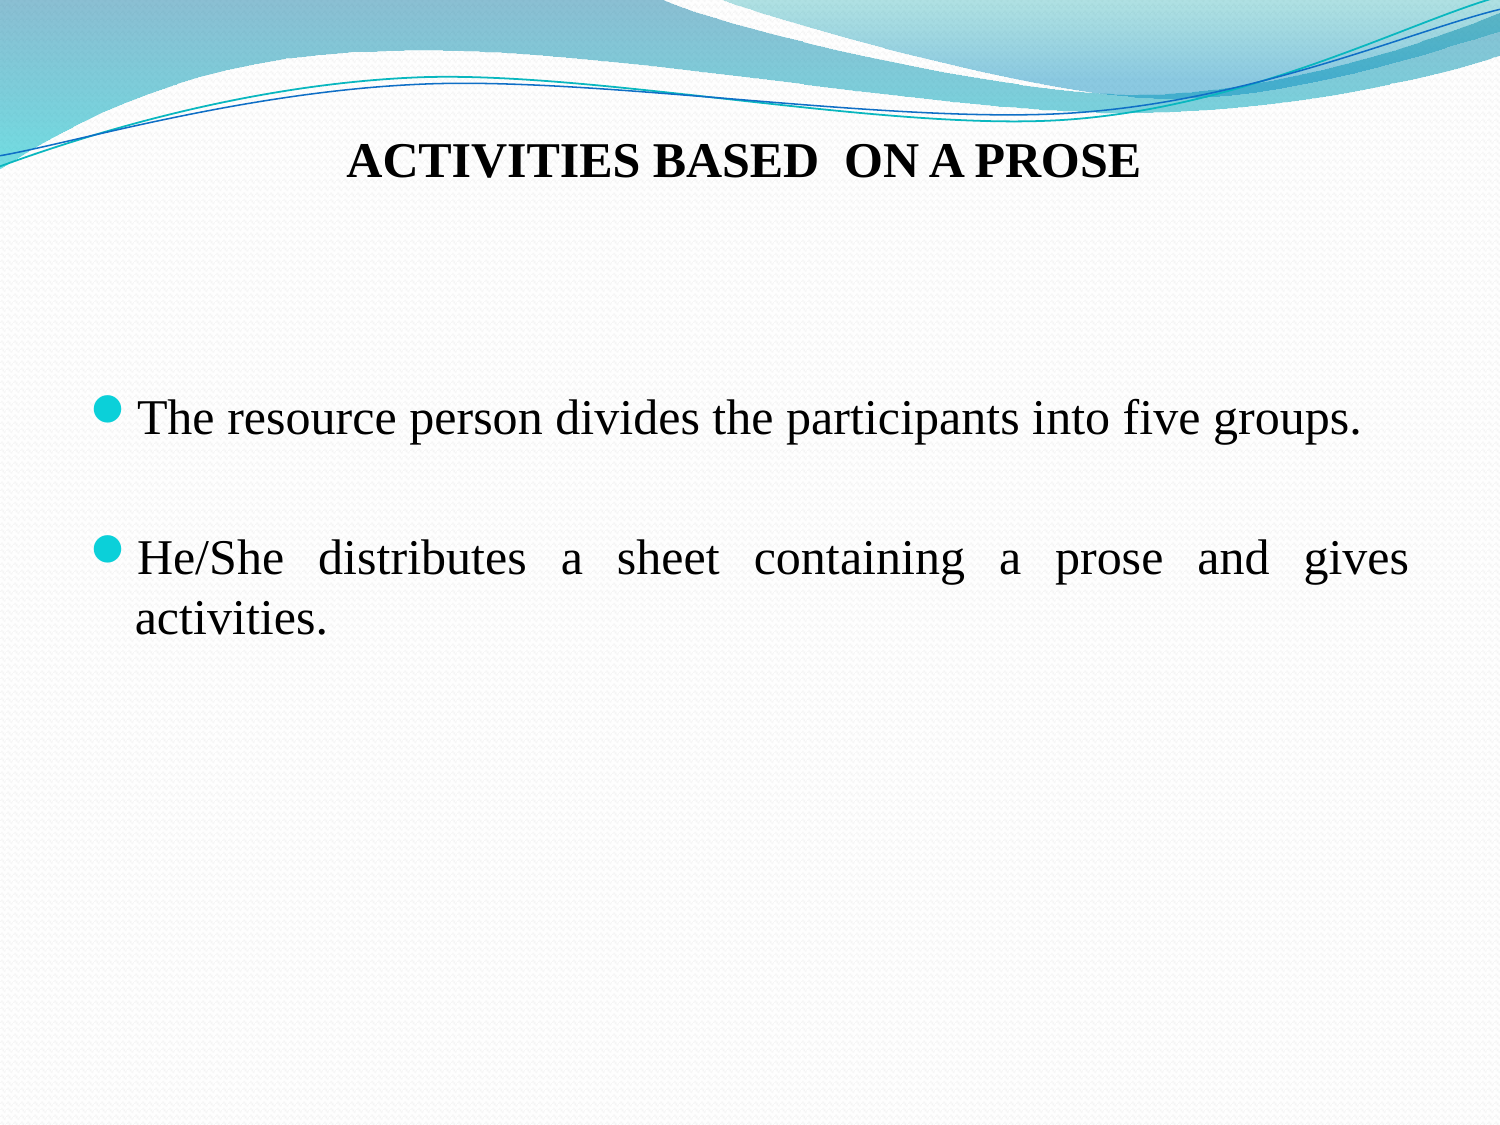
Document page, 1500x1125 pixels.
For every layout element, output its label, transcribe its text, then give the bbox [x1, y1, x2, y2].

title ACTIVITIES BASED ON A PROSE [75, 115, 1425, 188]
list The resource person divides the participants into five groups. He/She distributes a sheet containing a prose and gives activities. [75, 237, 1425, 1038]
